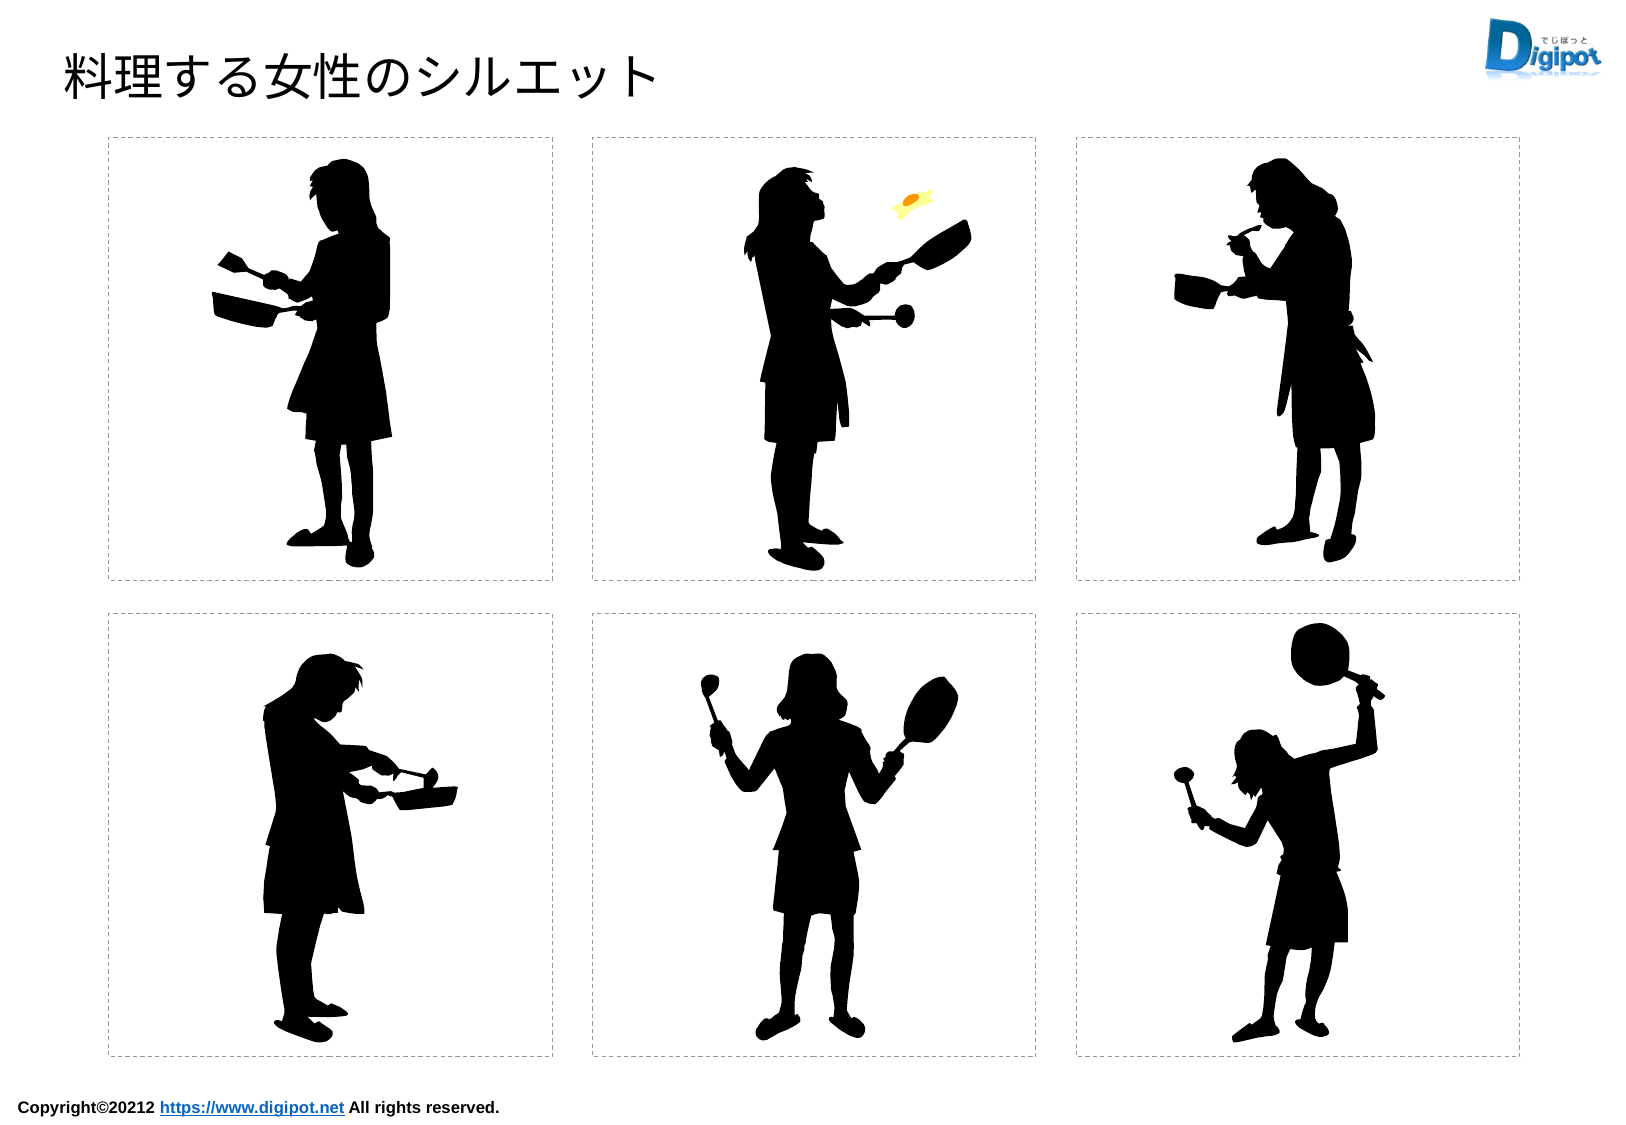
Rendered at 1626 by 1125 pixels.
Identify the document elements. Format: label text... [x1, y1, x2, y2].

picture [1485, 18, 1602, 82]
text_box [263, 653, 459, 1043]
text_box 料理する女性のシルエット [48, 38, 679, 113]
text_box [1174, 623, 1386, 1043]
text_box [211, 158, 393, 568]
text_box [700, 653, 959, 1041]
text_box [744, 166, 972, 571]
text_box [1174, 158, 1376, 563]
